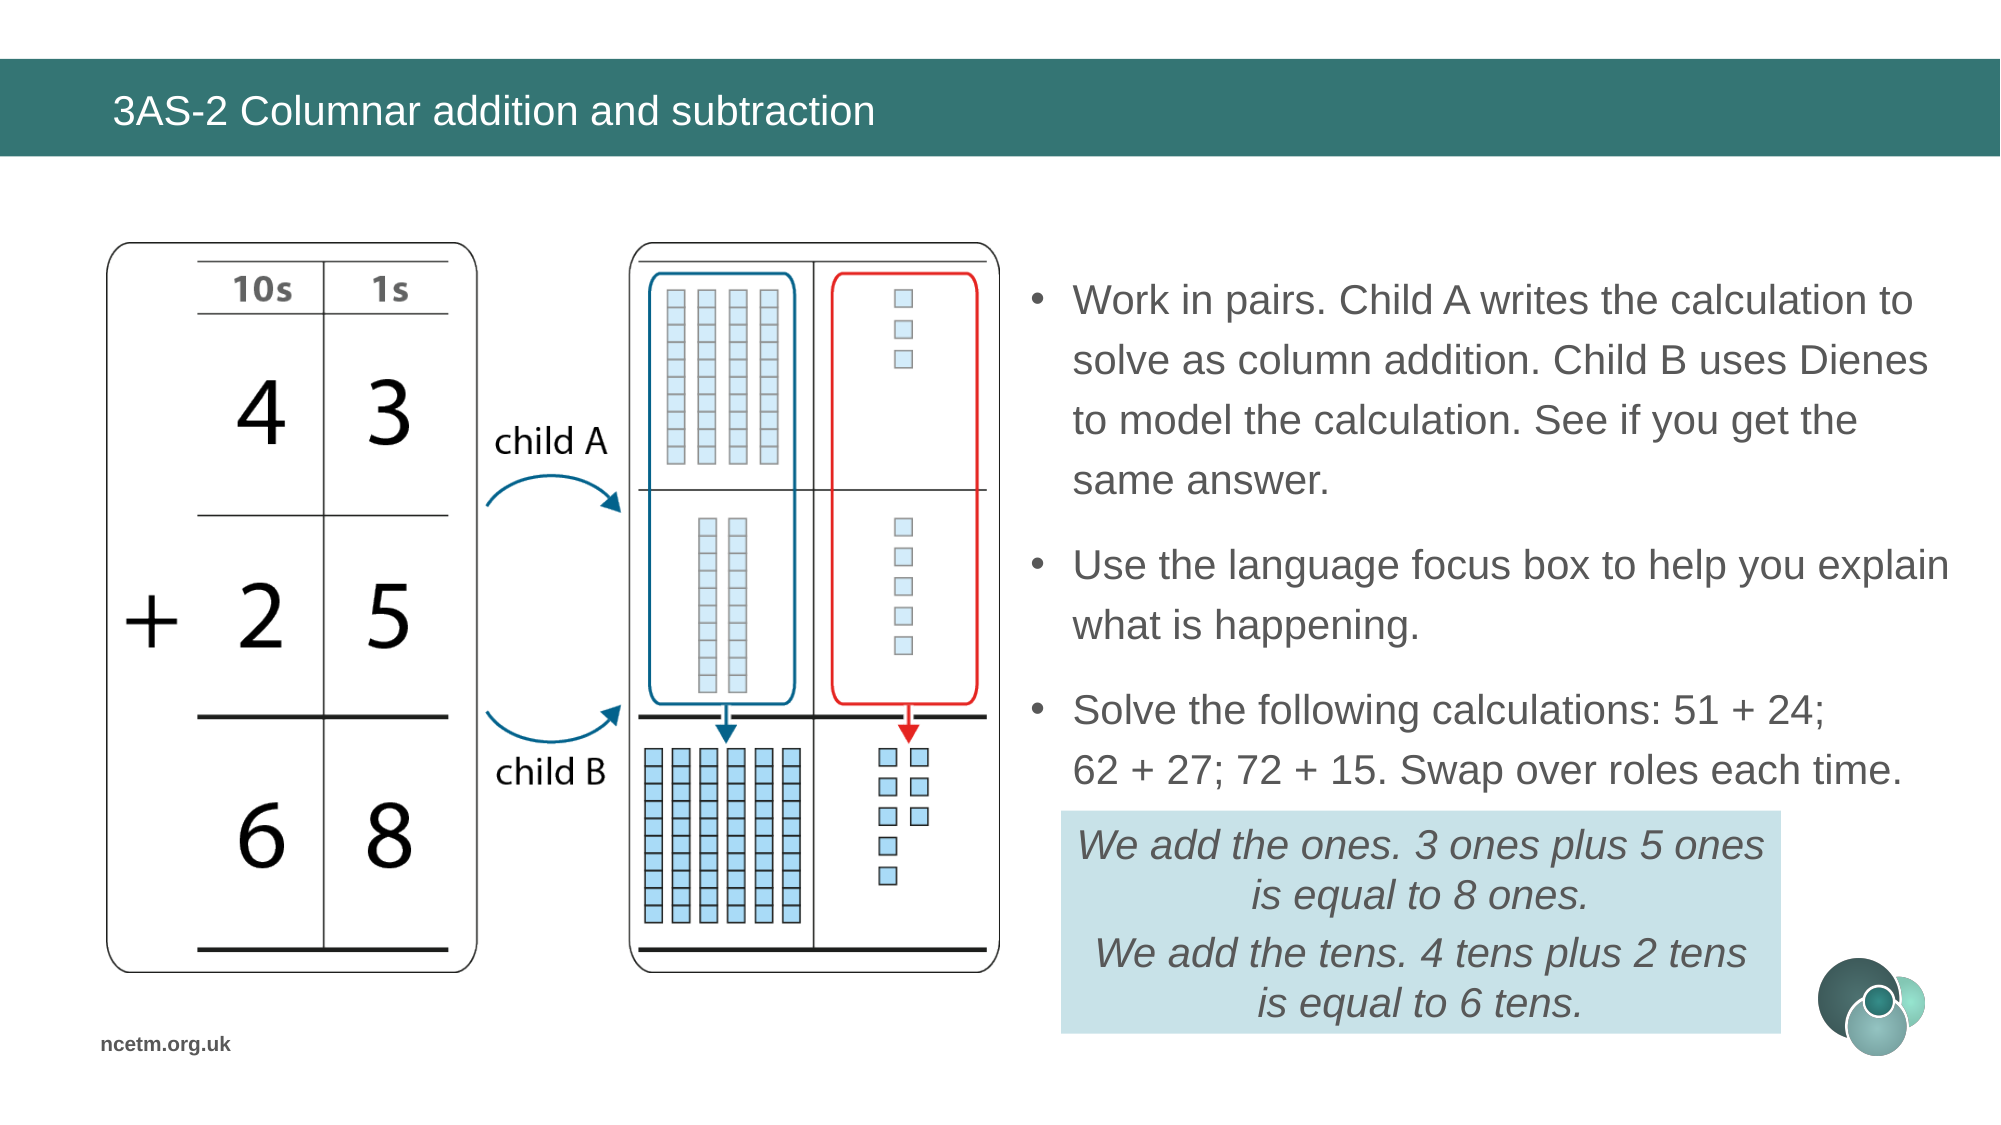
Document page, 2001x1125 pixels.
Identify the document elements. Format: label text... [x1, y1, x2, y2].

text_box Work in pairs. Child A writes the calculation to solve as column addition. Child B uses Dienes to model the calculation. See if you get the same answer. Use the language focus box to help you explain what is happening. Solve the following calculations: 51 + 24; 62 + 27; 72 + 15. Swap over roles each time. [1015, 255, 1972, 929]
picture [1818, 958, 1925, 1056]
picture [106, 242, 1001, 973]
text_box We add the ones. 3 ones plus 5 ones is equal to 8 ones. We add the tens. 4 tens plus 2 tens is equal to 6 tens. [1061, 810, 1781, 1034]
title 3AS-2 Columnar addition and subtraction [97, 76, 1945, 147]
